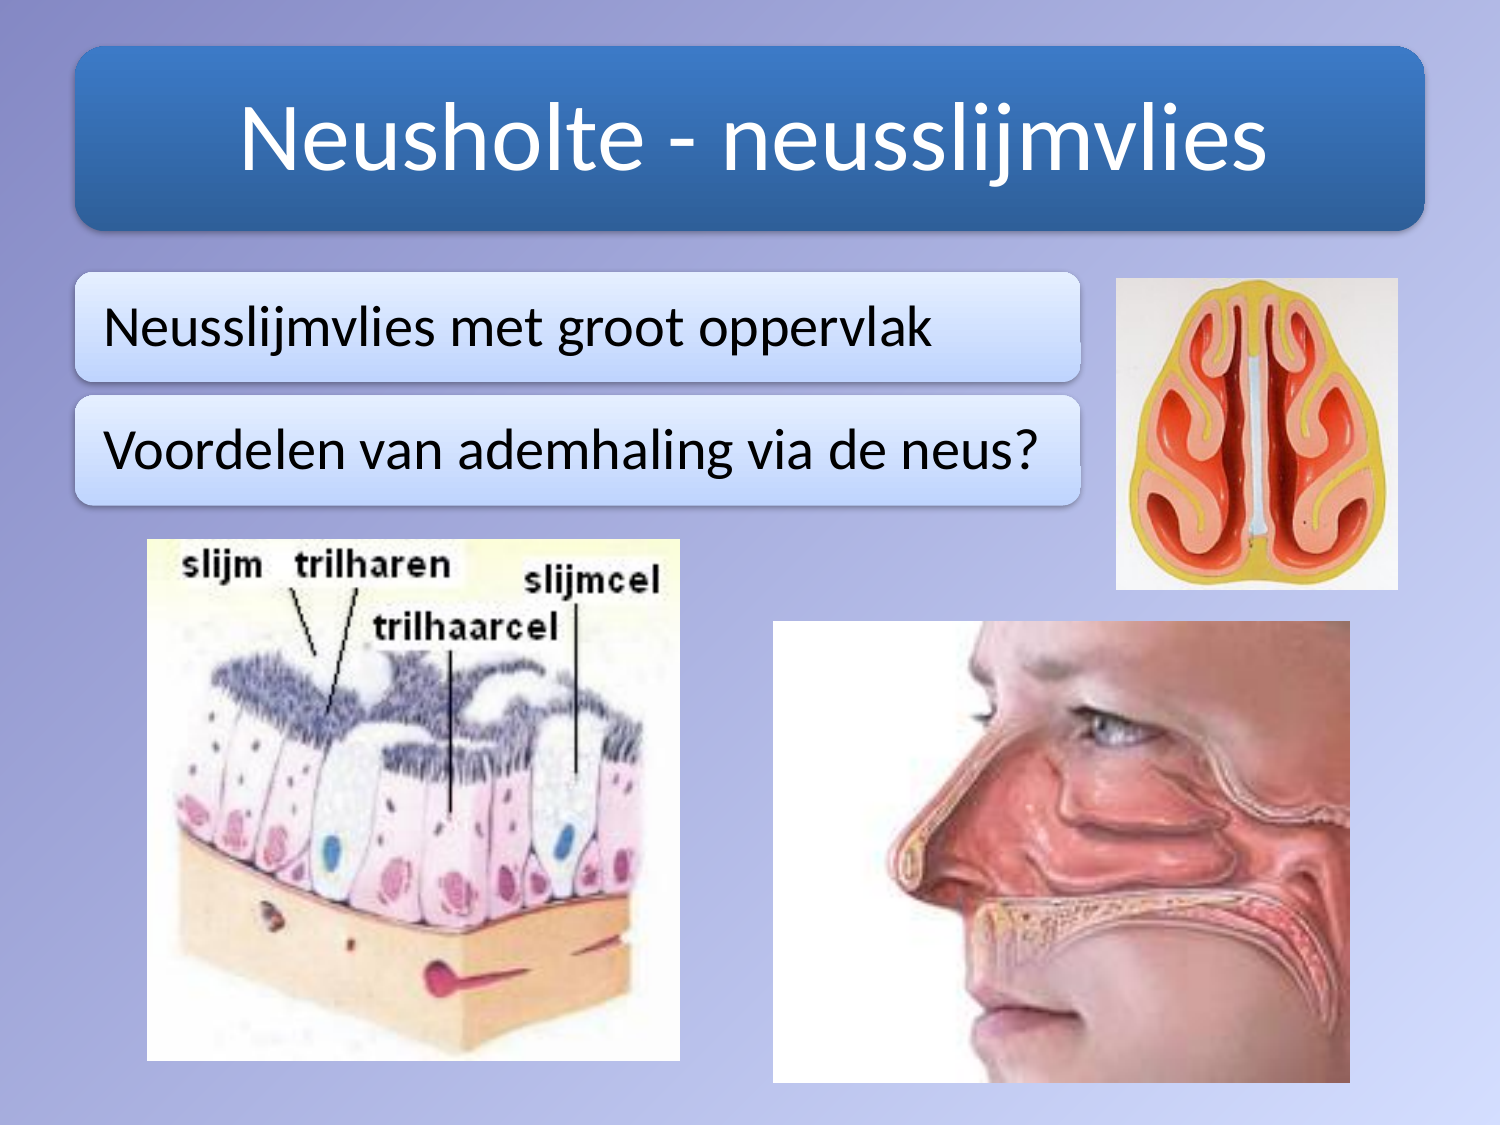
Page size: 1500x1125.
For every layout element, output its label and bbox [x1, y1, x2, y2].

text_box [74, 44, 1426, 233]
picture [147, 539, 680, 1061]
picture [773, 621, 1350, 1083]
list [74, 262, 1081, 516]
picture [1115, 278, 1398, 591]
